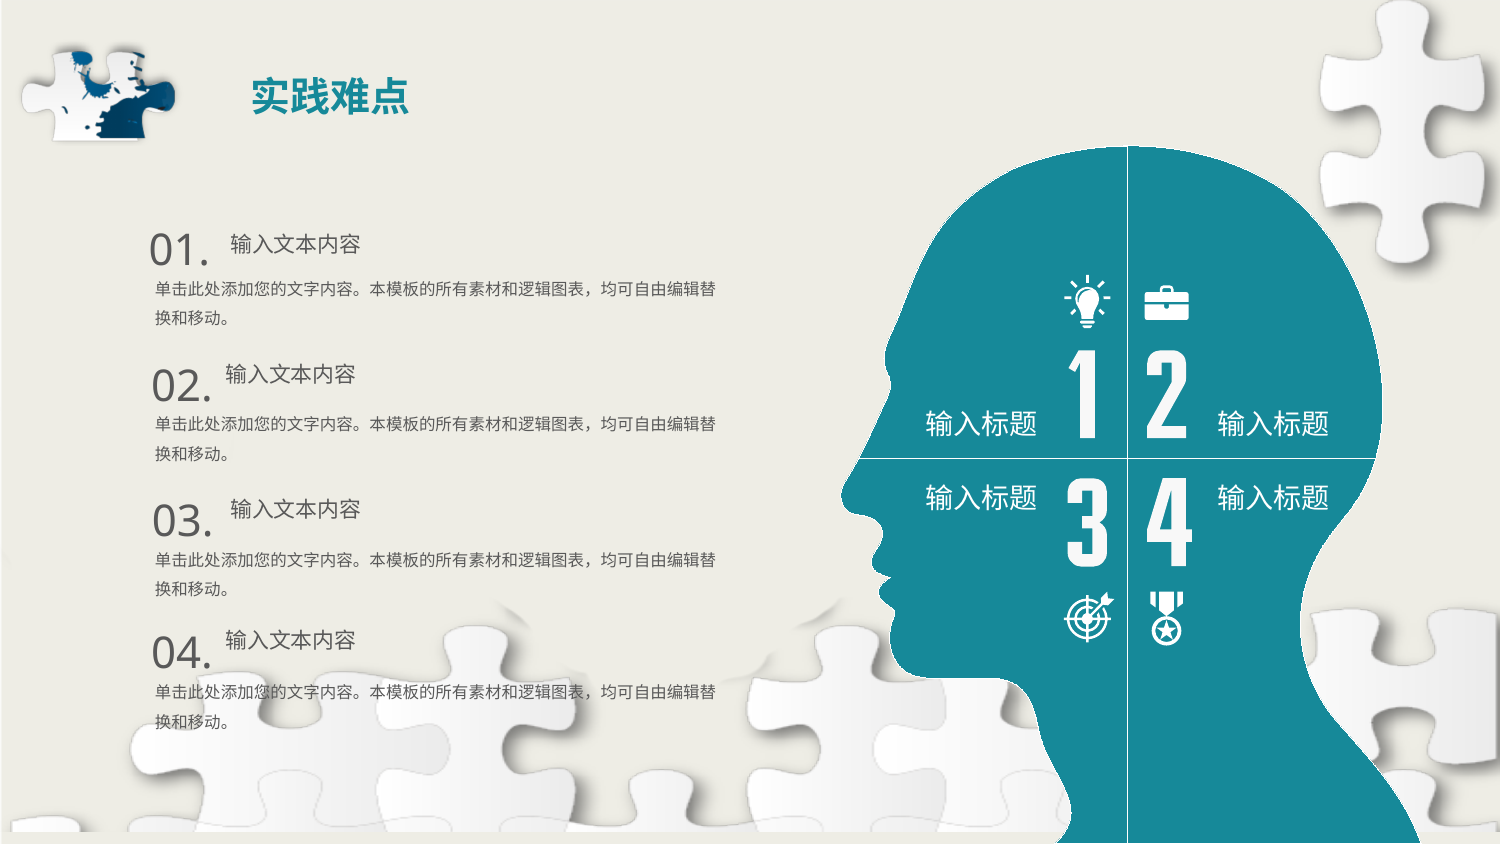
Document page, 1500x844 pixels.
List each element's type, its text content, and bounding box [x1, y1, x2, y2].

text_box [139, 187, 738, 323]
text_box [840, 132, 1422, 844]
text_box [139, 323, 738, 458]
picture [0, 0, 1500, 844]
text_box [139, 458, 738, 591]
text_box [139, 591, 738, 740]
text_box 实践难点 [182, 60, 479, 132]
